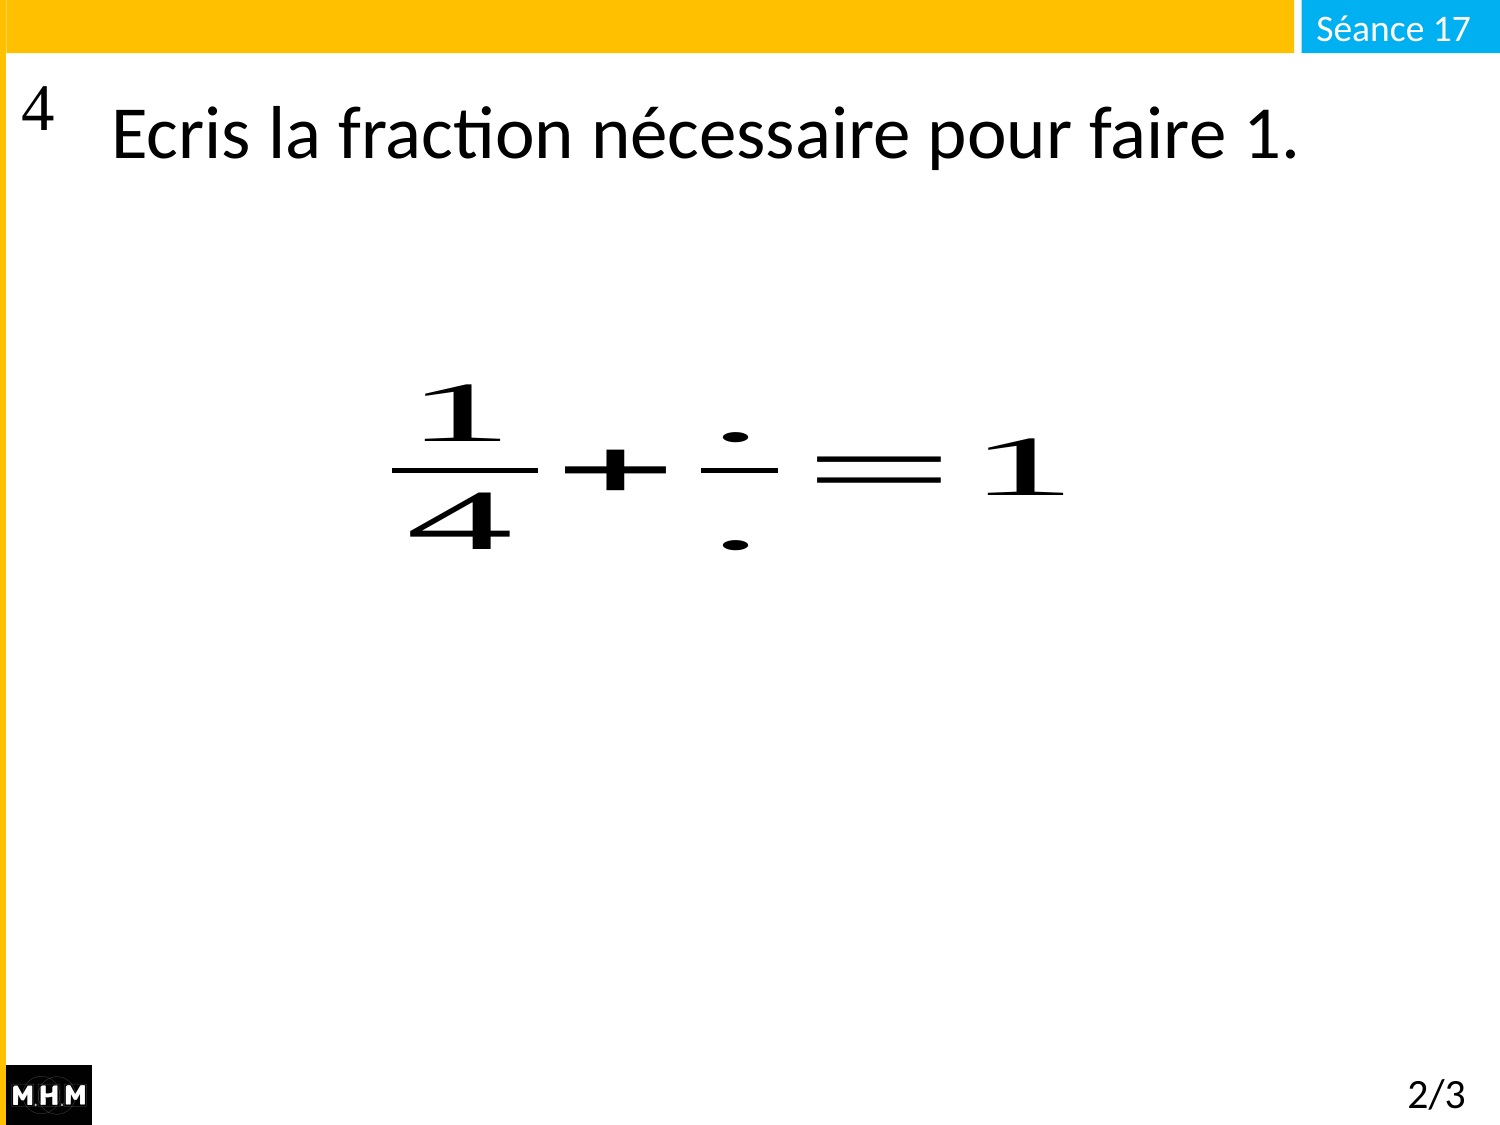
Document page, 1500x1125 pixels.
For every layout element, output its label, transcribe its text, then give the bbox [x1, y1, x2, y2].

picture [6, 1065, 92, 1125]
title Ecris la fraction nécessaire pour faire 1. [96, 60, 1391, 208]
list 2/3 [1373, 1064, 1500, 1125]
